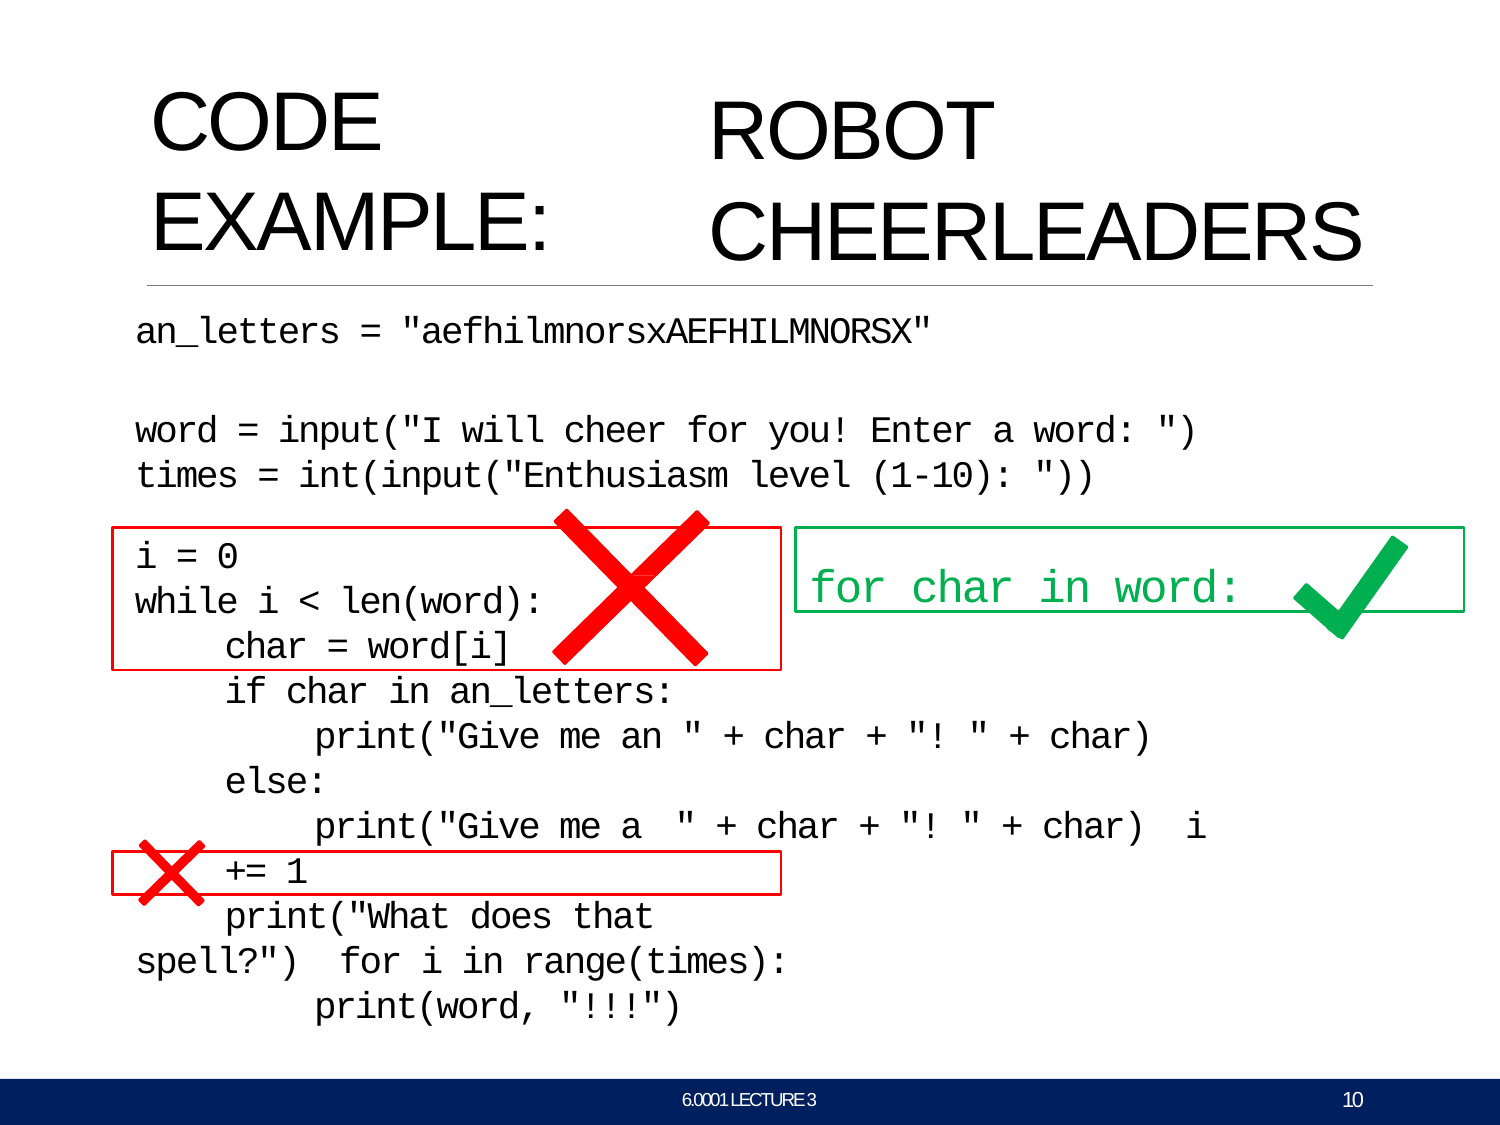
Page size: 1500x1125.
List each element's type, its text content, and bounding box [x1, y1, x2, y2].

text_box [112, 527, 781, 671]
text_box [112, 851, 165, 895]
text_box [553, 509, 709, 666]
text_box ROBOT CHEERLEADERS [706, 74, 1462, 277]
text_box [1327, 536, 1408, 639]
text_box [139, 840, 205, 906]
text_box [156, 879, 187, 895]
title CODE EXAMPLE: [147, 64, 799, 267]
text_box if char in an_letters: print("Give me an " + char + "! " + char) else: print("Give me a " + char + "! " + char) i += 1 print("What does that spell?") for i in range(times): print(word, "!!!") [132, 663, 1235, 1026]
text_box for char in word: [795, 527, 1465, 612]
text_box [178, 851, 781, 895]
text_box 10 [1340, 1088, 1367, 1112]
text_box [1294, 584, 1339, 627]
text_box [157, 851, 188, 867]
text_box an_letters = "aefhilmnorsxAEFHILMNORSX" word = input("I will cheer for you! Enter a word: ") times = int(input("Enthusiasm level (1-10): ")) [132, 303, 1303, 495]
footer 6.0001 LECTURE 3 [679, 1090, 821, 1125]
